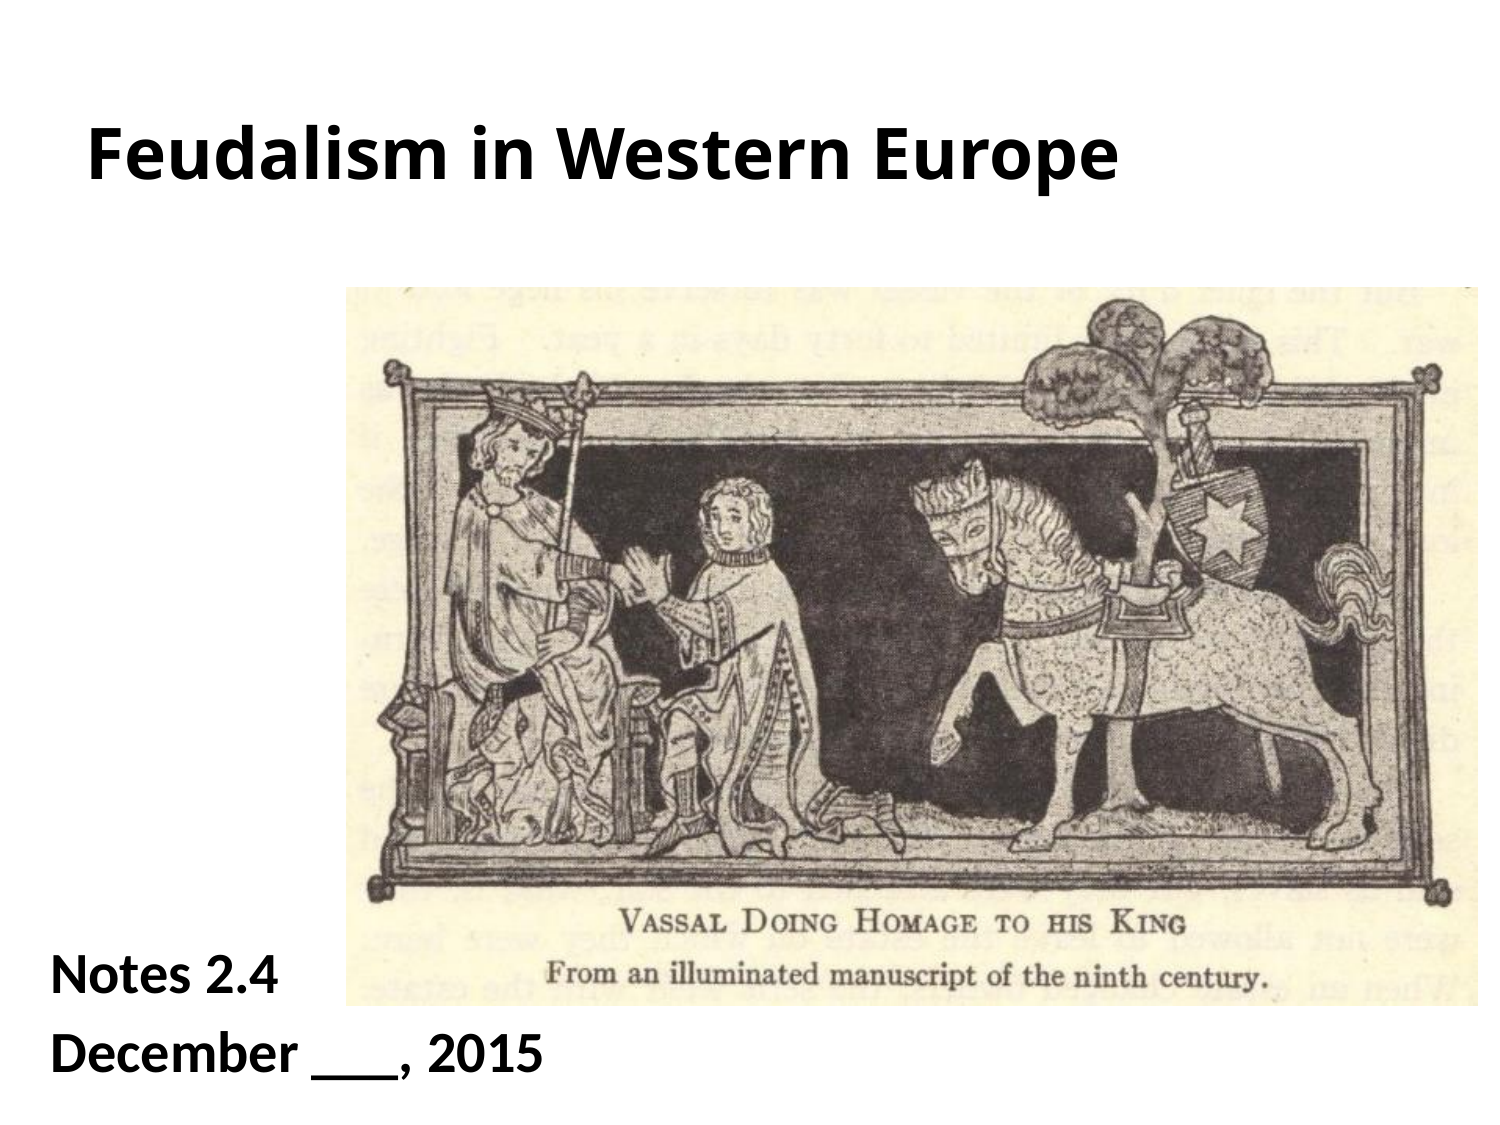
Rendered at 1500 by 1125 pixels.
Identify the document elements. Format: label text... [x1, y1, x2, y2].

picture [346, 287, 1478, 1006]
title Feudalism in Western Europe [35, 45, 1190, 203]
subtitle Notes 2.4 December ___, 2015 [35, 936, 1161, 1122]
